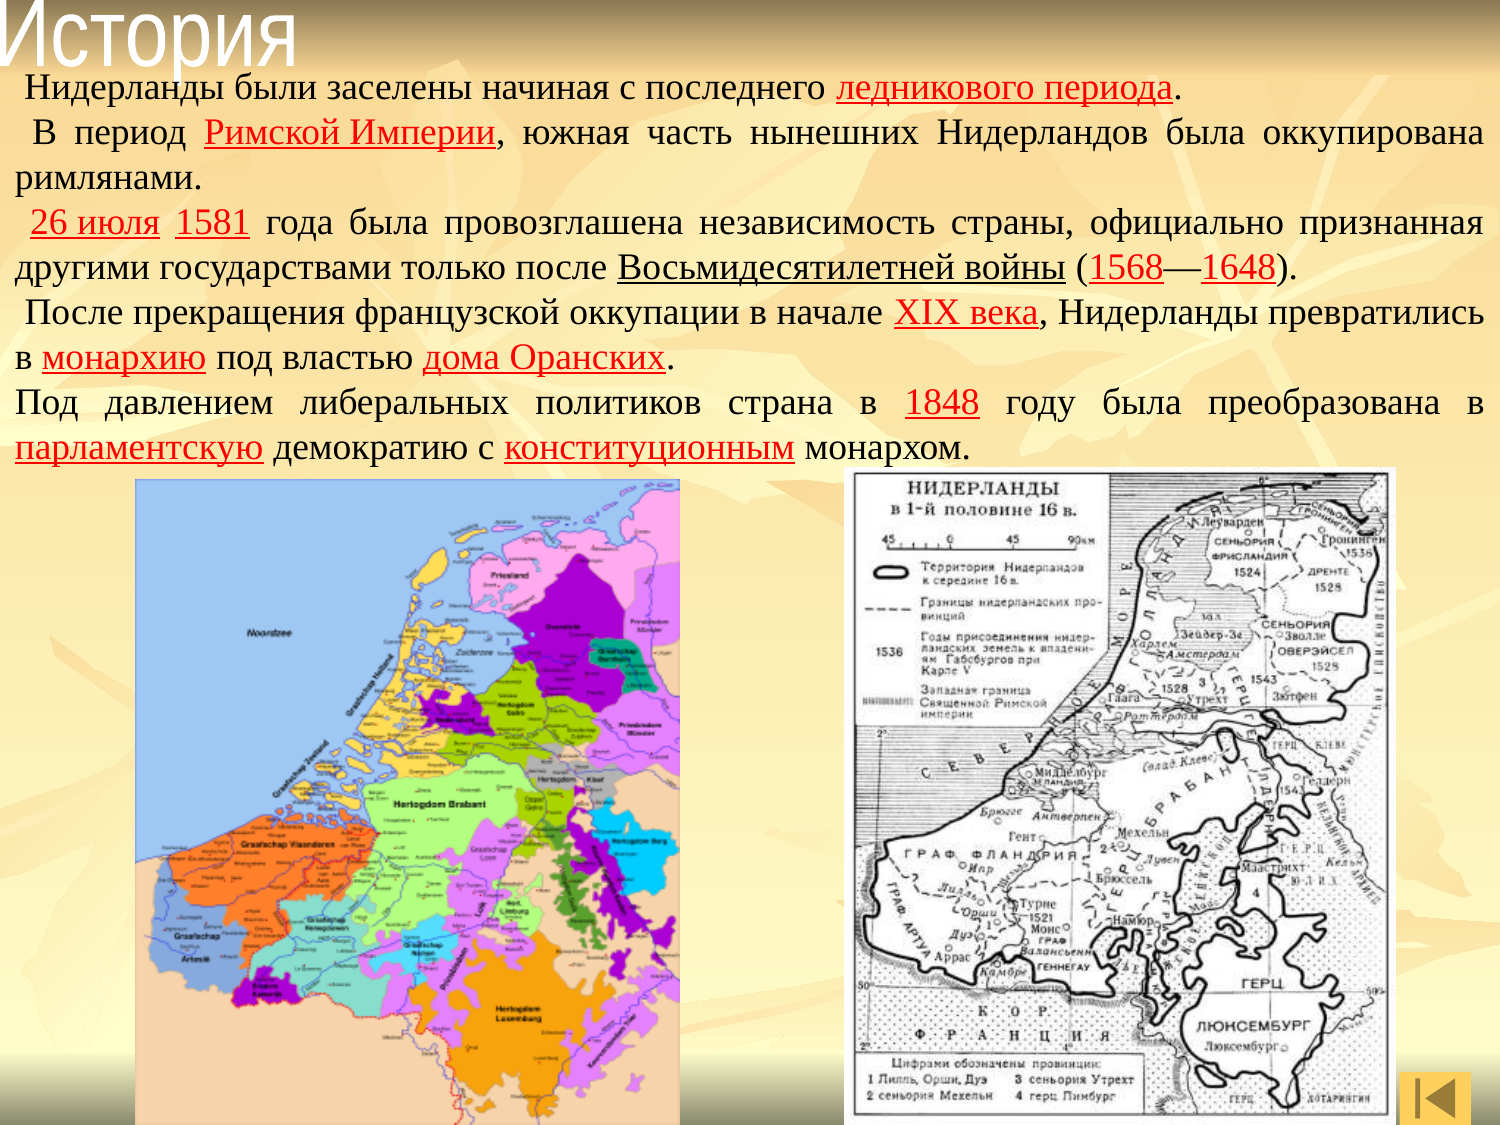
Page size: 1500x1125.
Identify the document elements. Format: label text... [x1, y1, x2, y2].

text_box Нидерланды были заселены начиная с последнего ледникового периода. В период Римской Империи, южная часть нынешних Нидерландов была оккупирована римлянами. 26 июля 1581 года была провозглашена независимость страны, официально признанная другими государствами только после Восьмидесятилетней войны (1568—1648). После прекращения французской оккупации в начале XIX века, Нидерланды превратились в монархию под властью дома Оранских. Под давлением либеральных политиков страна в 1848 году была преобразована в парламентскую демократию с конституционным монархом. [0, 54, 1500, 475]
picture [135, 479, 680, 1125]
text_box [1400, 1071, 1471, 1125]
picture [844, 467, 1396, 1125]
